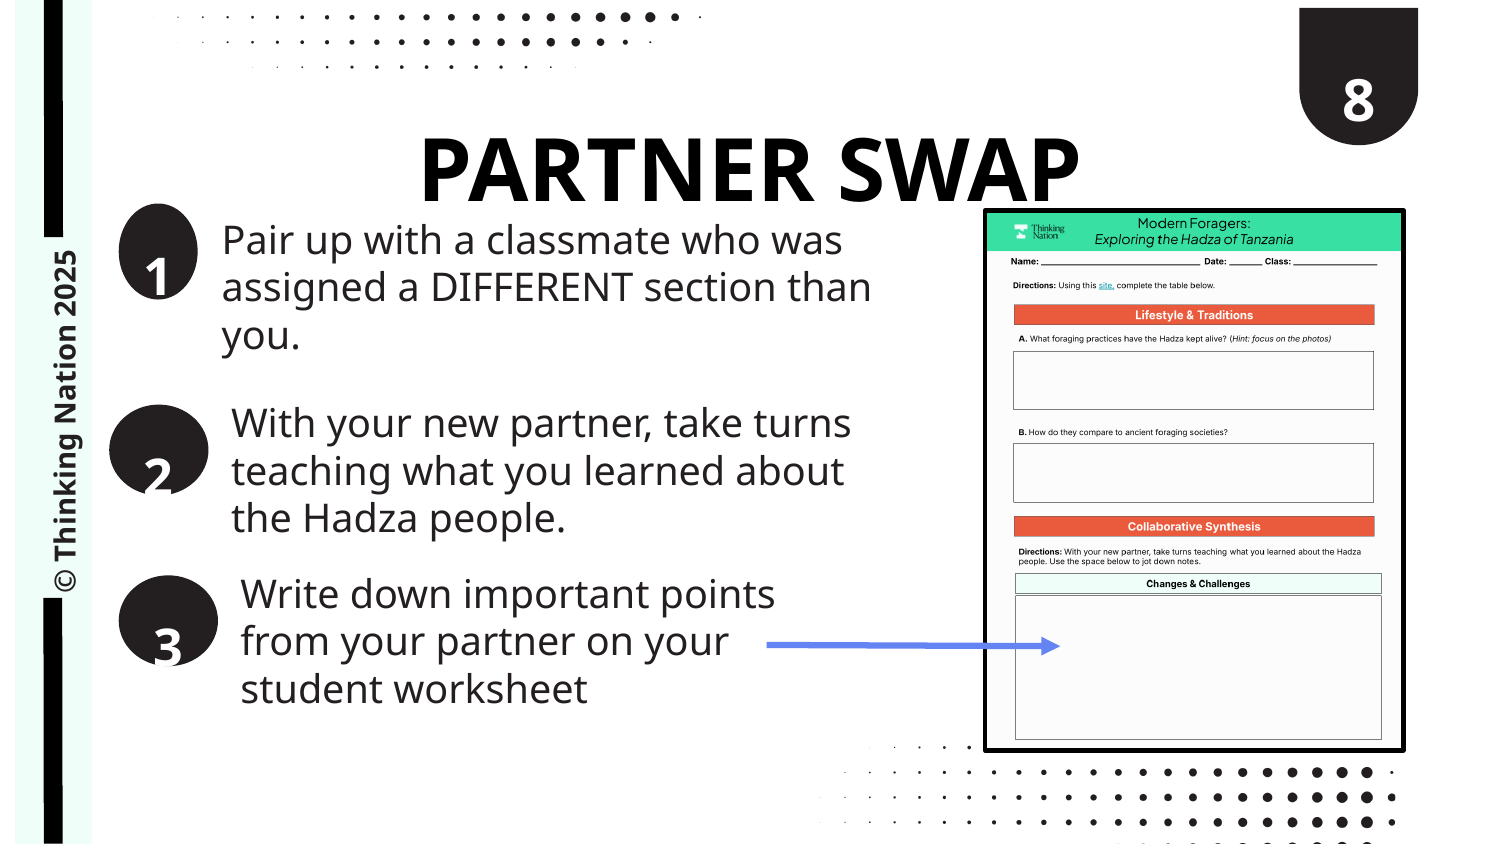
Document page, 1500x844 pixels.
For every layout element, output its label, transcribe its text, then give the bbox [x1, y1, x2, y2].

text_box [118, 203, 914, 407]
text_box [795, 720, 1396, 844]
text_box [14, 0, 93, 844]
picture [987, 212, 1402, 749]
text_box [118, 568, 834, 713]
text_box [108, 397, 874, 543]
text_box PARTNER SWAP [97, 71, 1416, 219]
text_box [128, 0, 729, 69]
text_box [1294, 0, 1423, 146]
